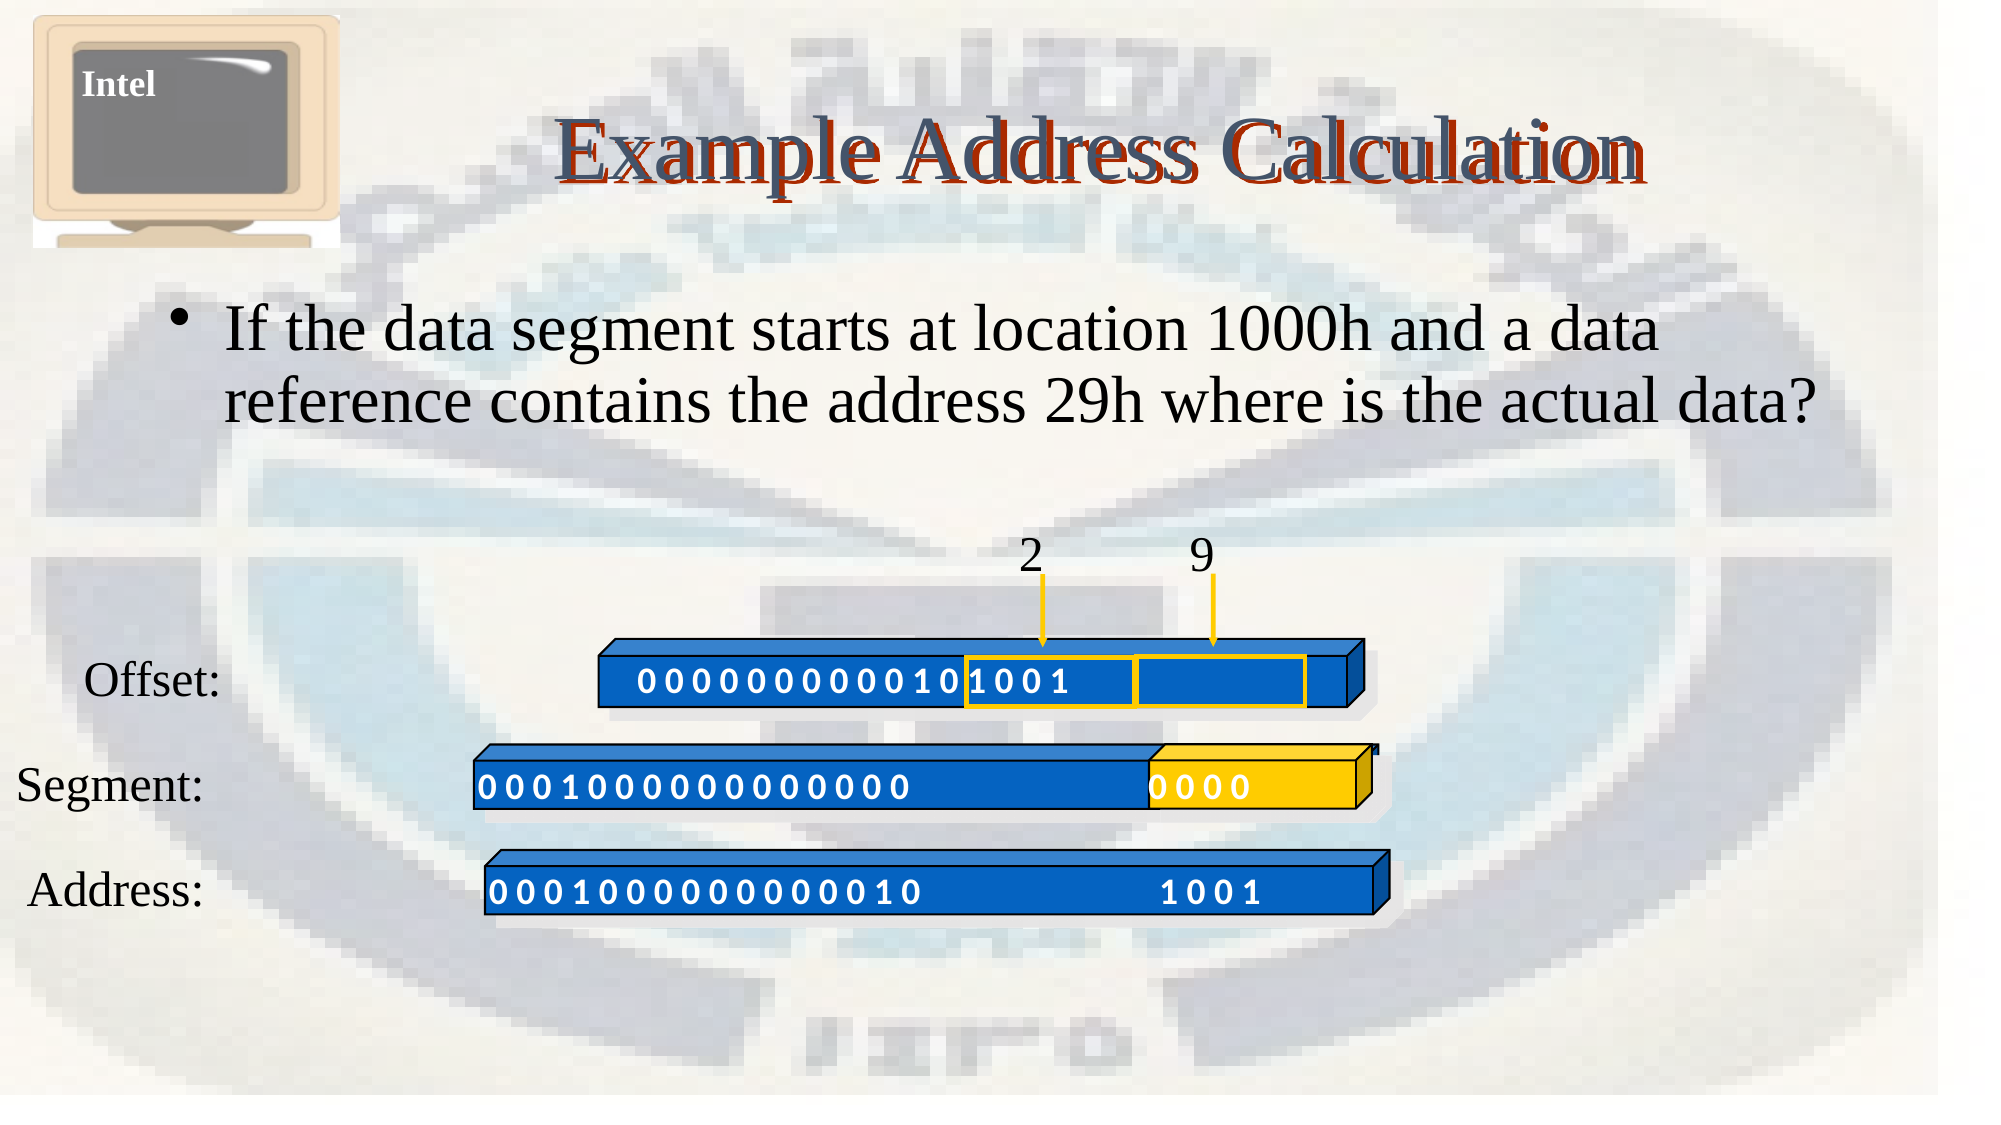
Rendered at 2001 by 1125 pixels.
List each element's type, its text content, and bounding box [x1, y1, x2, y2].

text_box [0, 744, 1379, 820]
text_box Example Address Calculation [340, 48, 1948, 237]
text_box If the data segment starts at location 1000h and a data reference contains the address 29h where is the actual data? [153, 285, 1854, 540]
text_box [966, 514, 1306, 707]
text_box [11, 849, 1390, 926]
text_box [67, 638, 1365, 715]
text_box Label Operator Operand[s] ;Comment INIT: mov ax, bx ; Copy contents of bx into ax Label - INIT: Operator - mov Operands - ax and bx Comment - alphanumeric string between ; and \n Not case sensitive Unlike other assemblers, destination operand is first mov is the mnemonic that the assembler translates into an opcode [0, 0, 2000, 1125]
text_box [33, 15, 340, 248]
